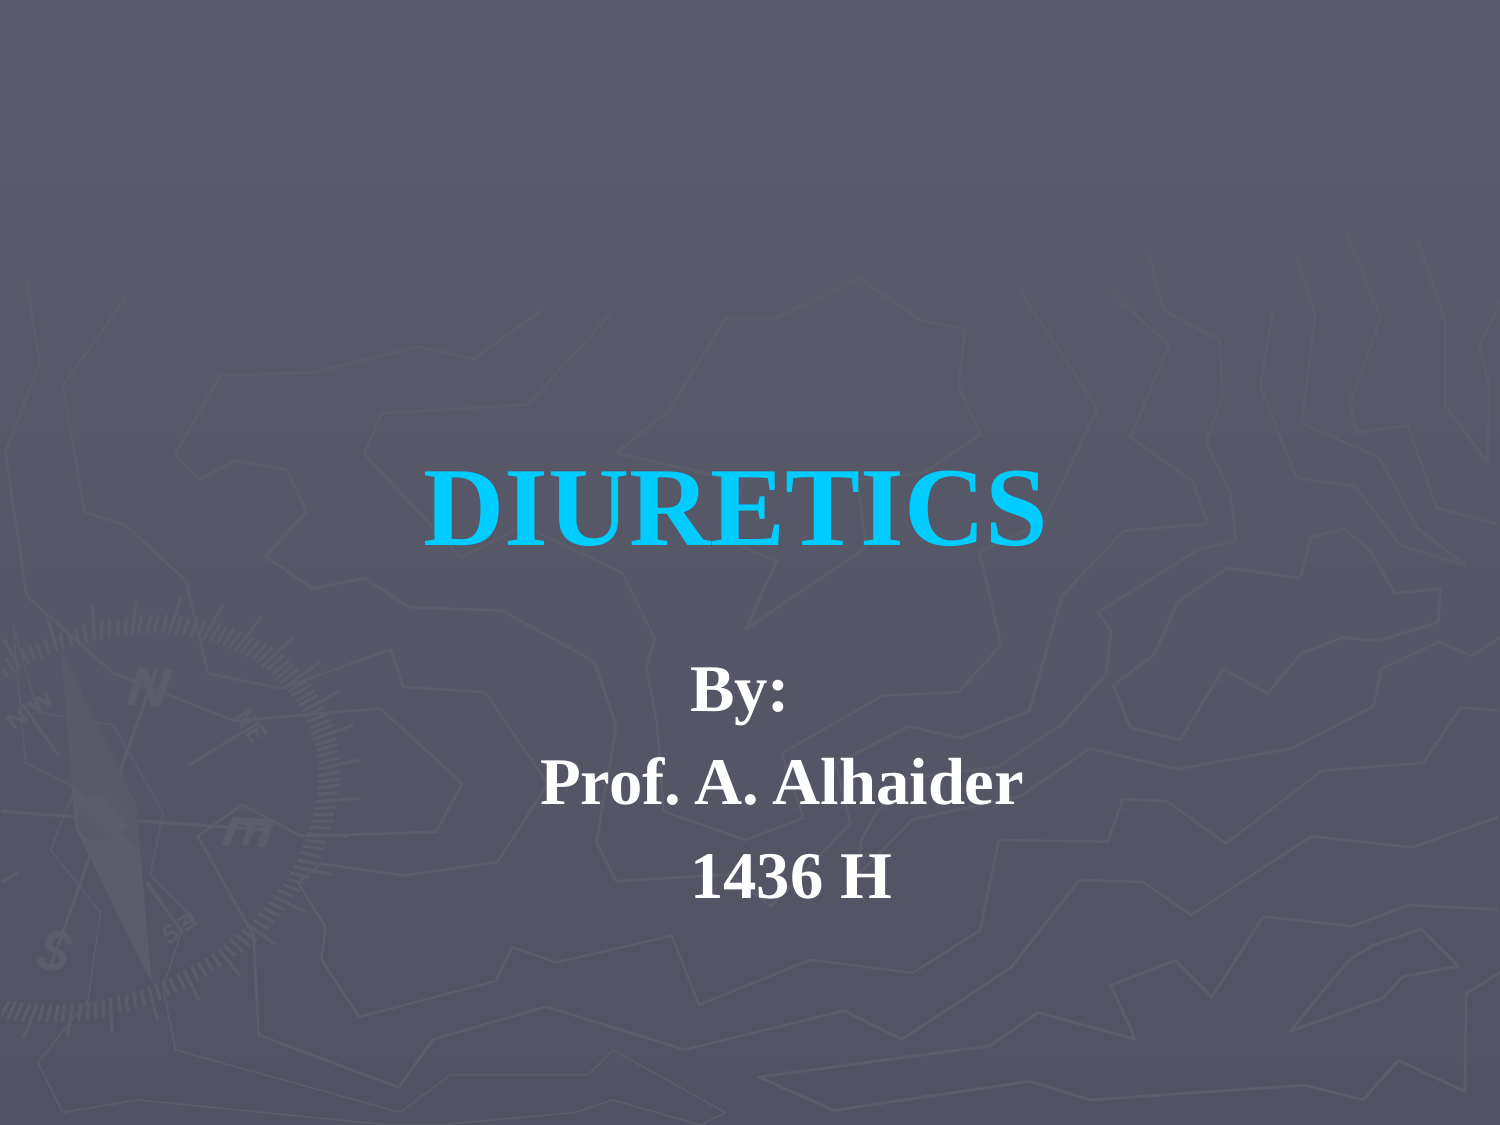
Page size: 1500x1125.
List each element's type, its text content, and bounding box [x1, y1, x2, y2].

title DIURETICS [112, 289, 1388, 576]
subtitle By: Prof. A. Alhaider 1436 H [224, 637, 1276, 926]
